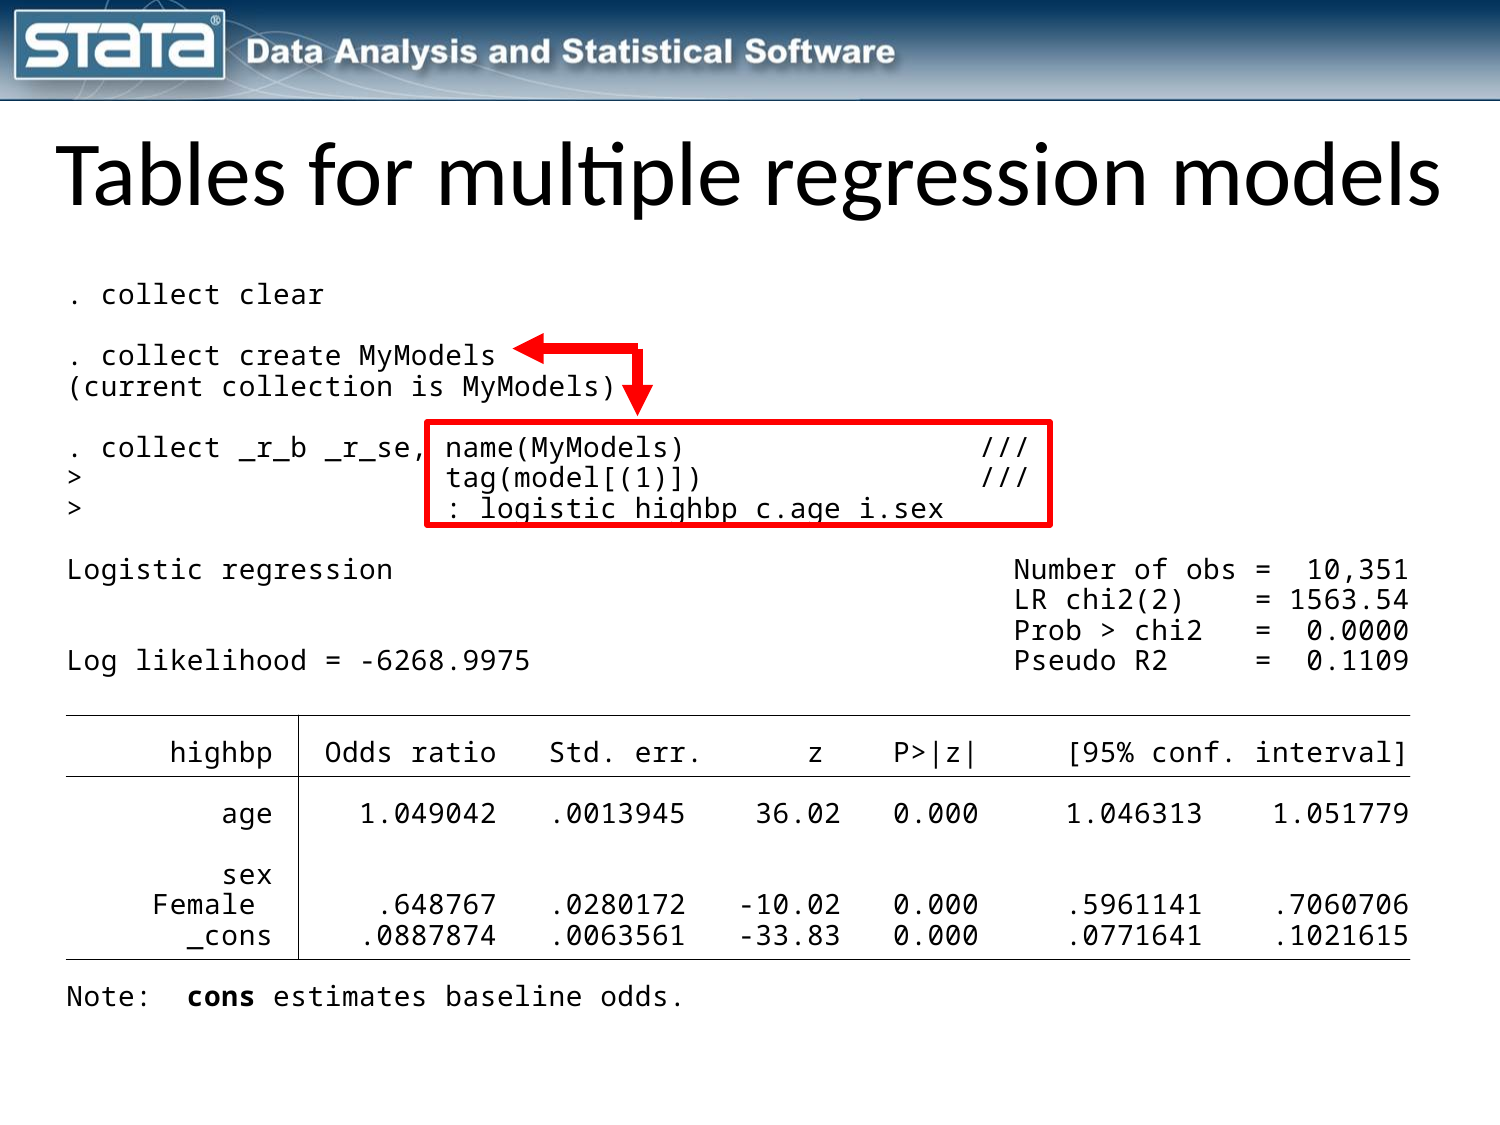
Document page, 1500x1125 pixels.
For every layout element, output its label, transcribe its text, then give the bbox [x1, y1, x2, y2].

picture [0, 0, 1500, 102]
picture [62, 274, 1458, 1008]
title Tables for multiple regression models [0, 108, 1500, 238]
